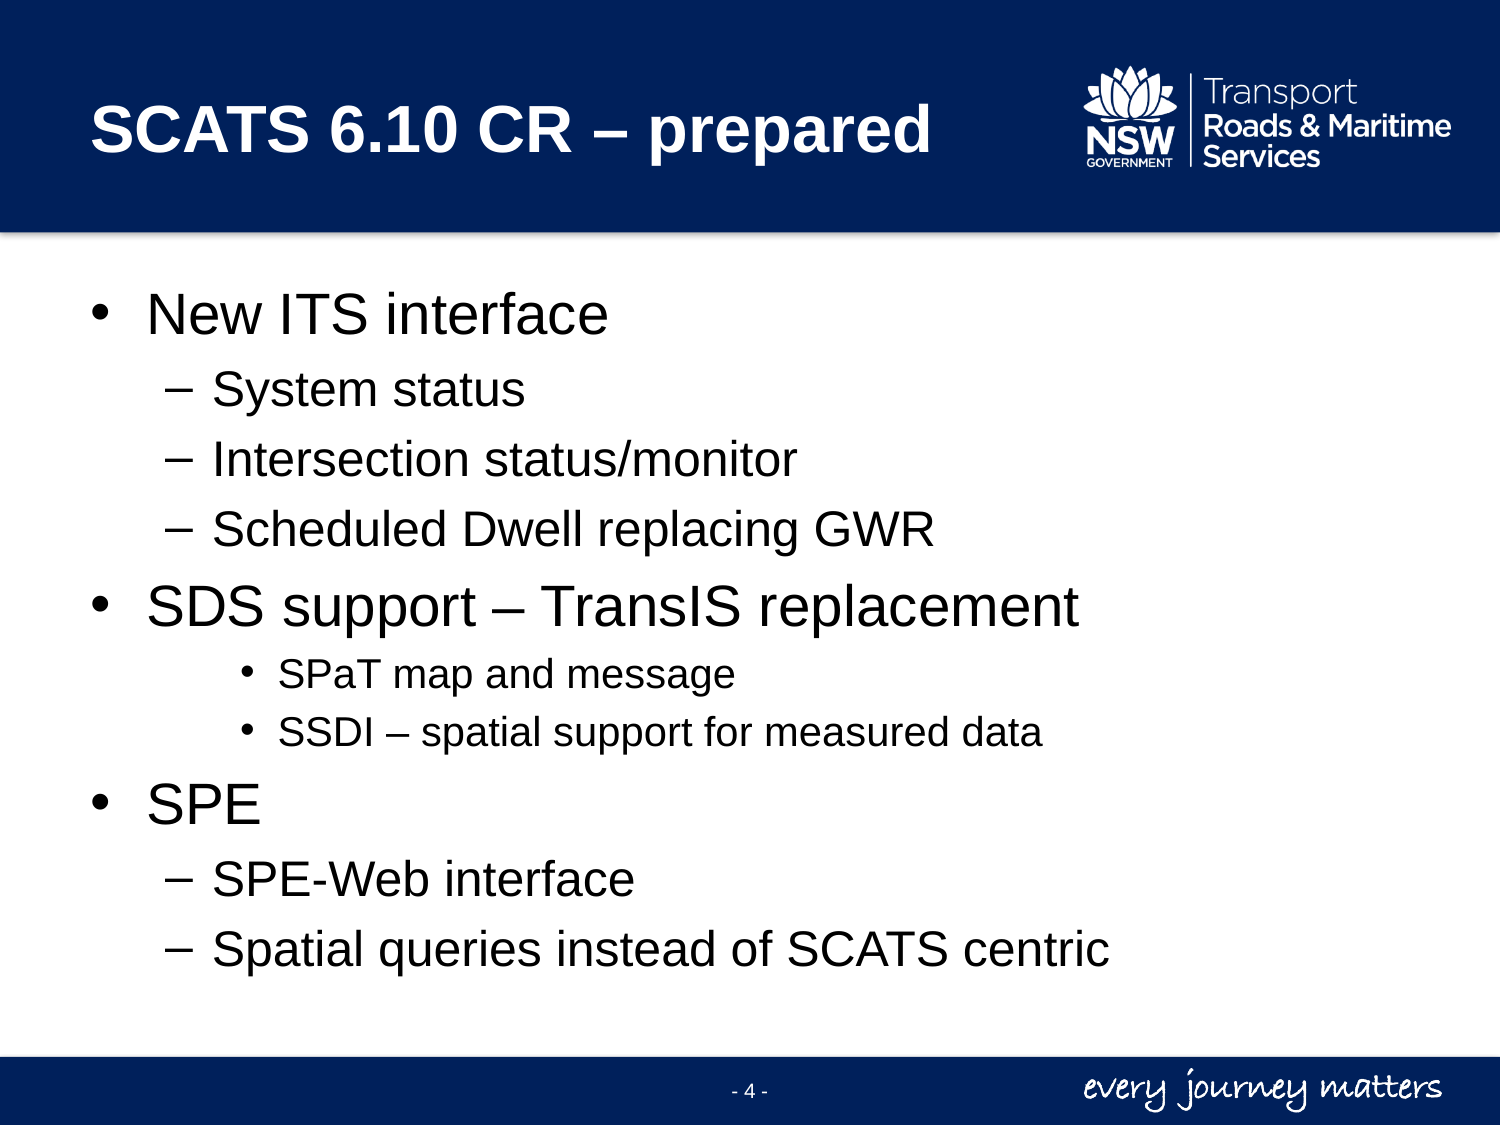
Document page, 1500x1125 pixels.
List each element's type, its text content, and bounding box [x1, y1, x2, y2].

title SCATS 6.10 CR – prepared [75, 31, 1025, 220]
picture [1083, 64, 1451, 168]
picture [1084, 1068, 1442, 1113]
list New ITS interface System status Intersection status/monitor Scheduled Dwell replacing GWR SDS support – TransIS replacement SPaT map and message SSDI – spatial support for measured data SPE SPE-Web interface Spatial queries instead of SCATS centric [75, 268, 1425, 1012]
